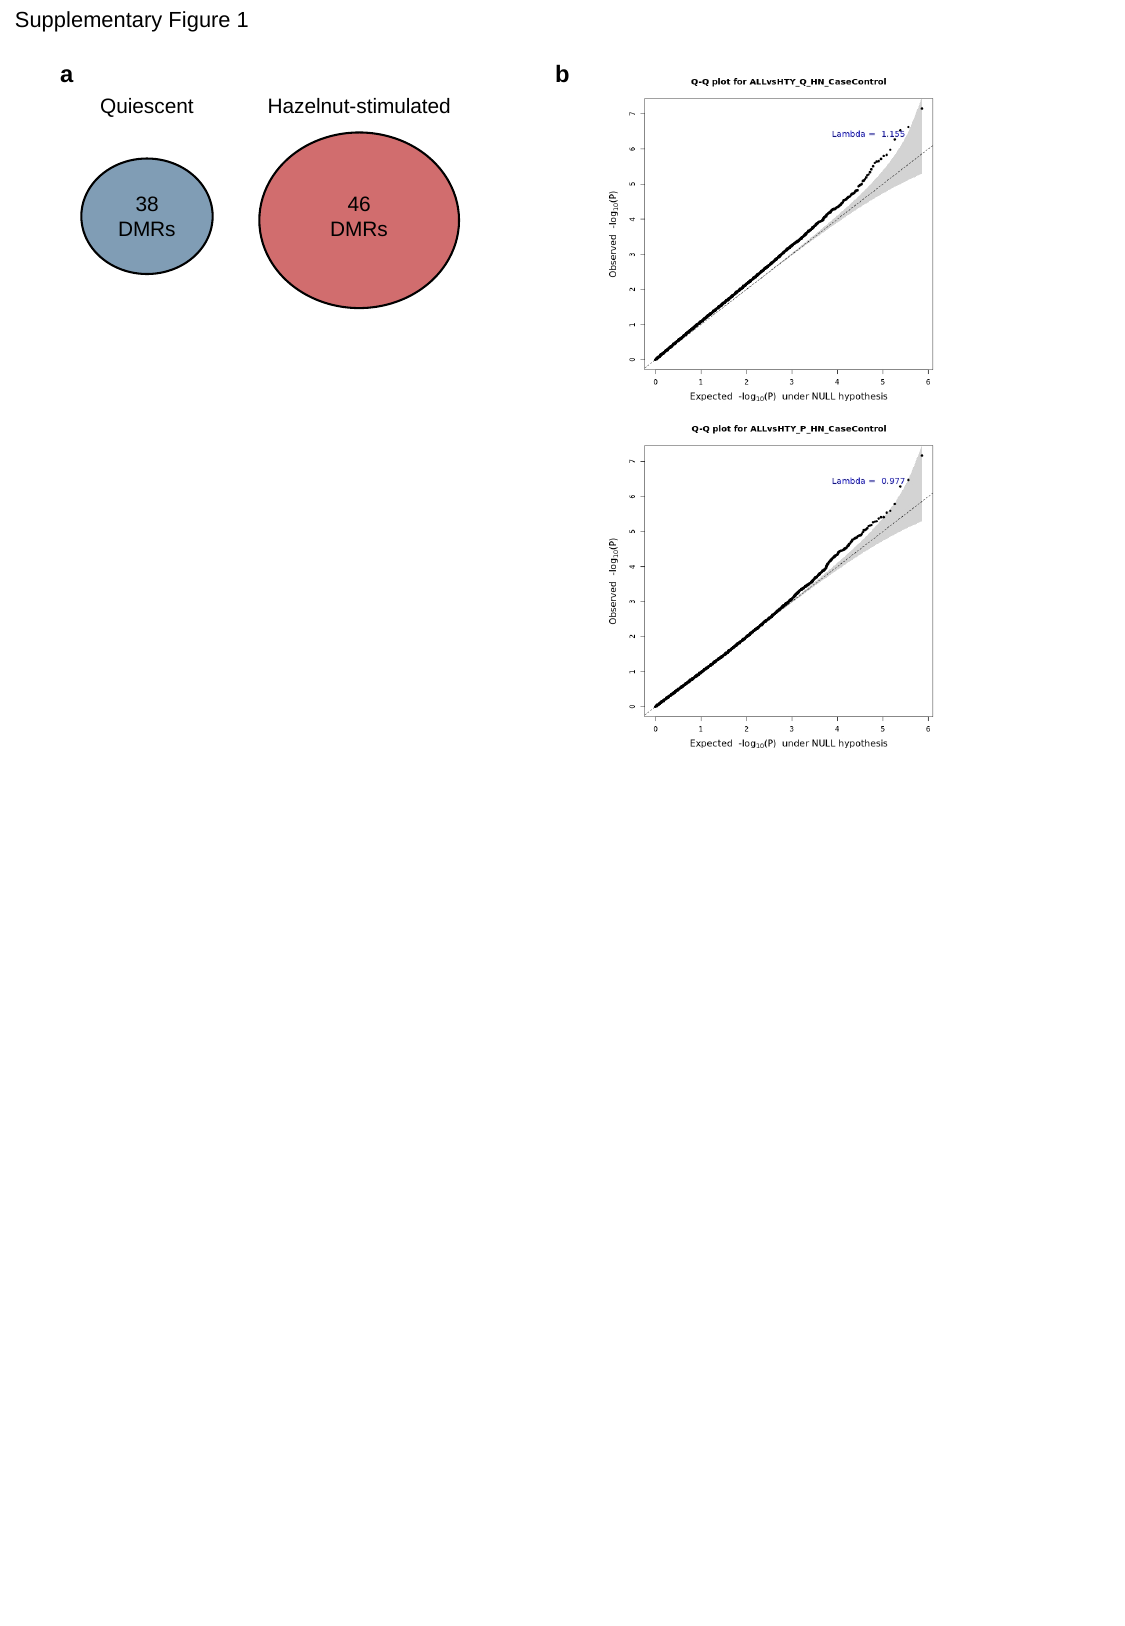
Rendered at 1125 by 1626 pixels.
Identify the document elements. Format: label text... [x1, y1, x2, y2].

text_box Supplementary Figure 1 [0, 0, 603, 40]
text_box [35, 51, 950, 759]
